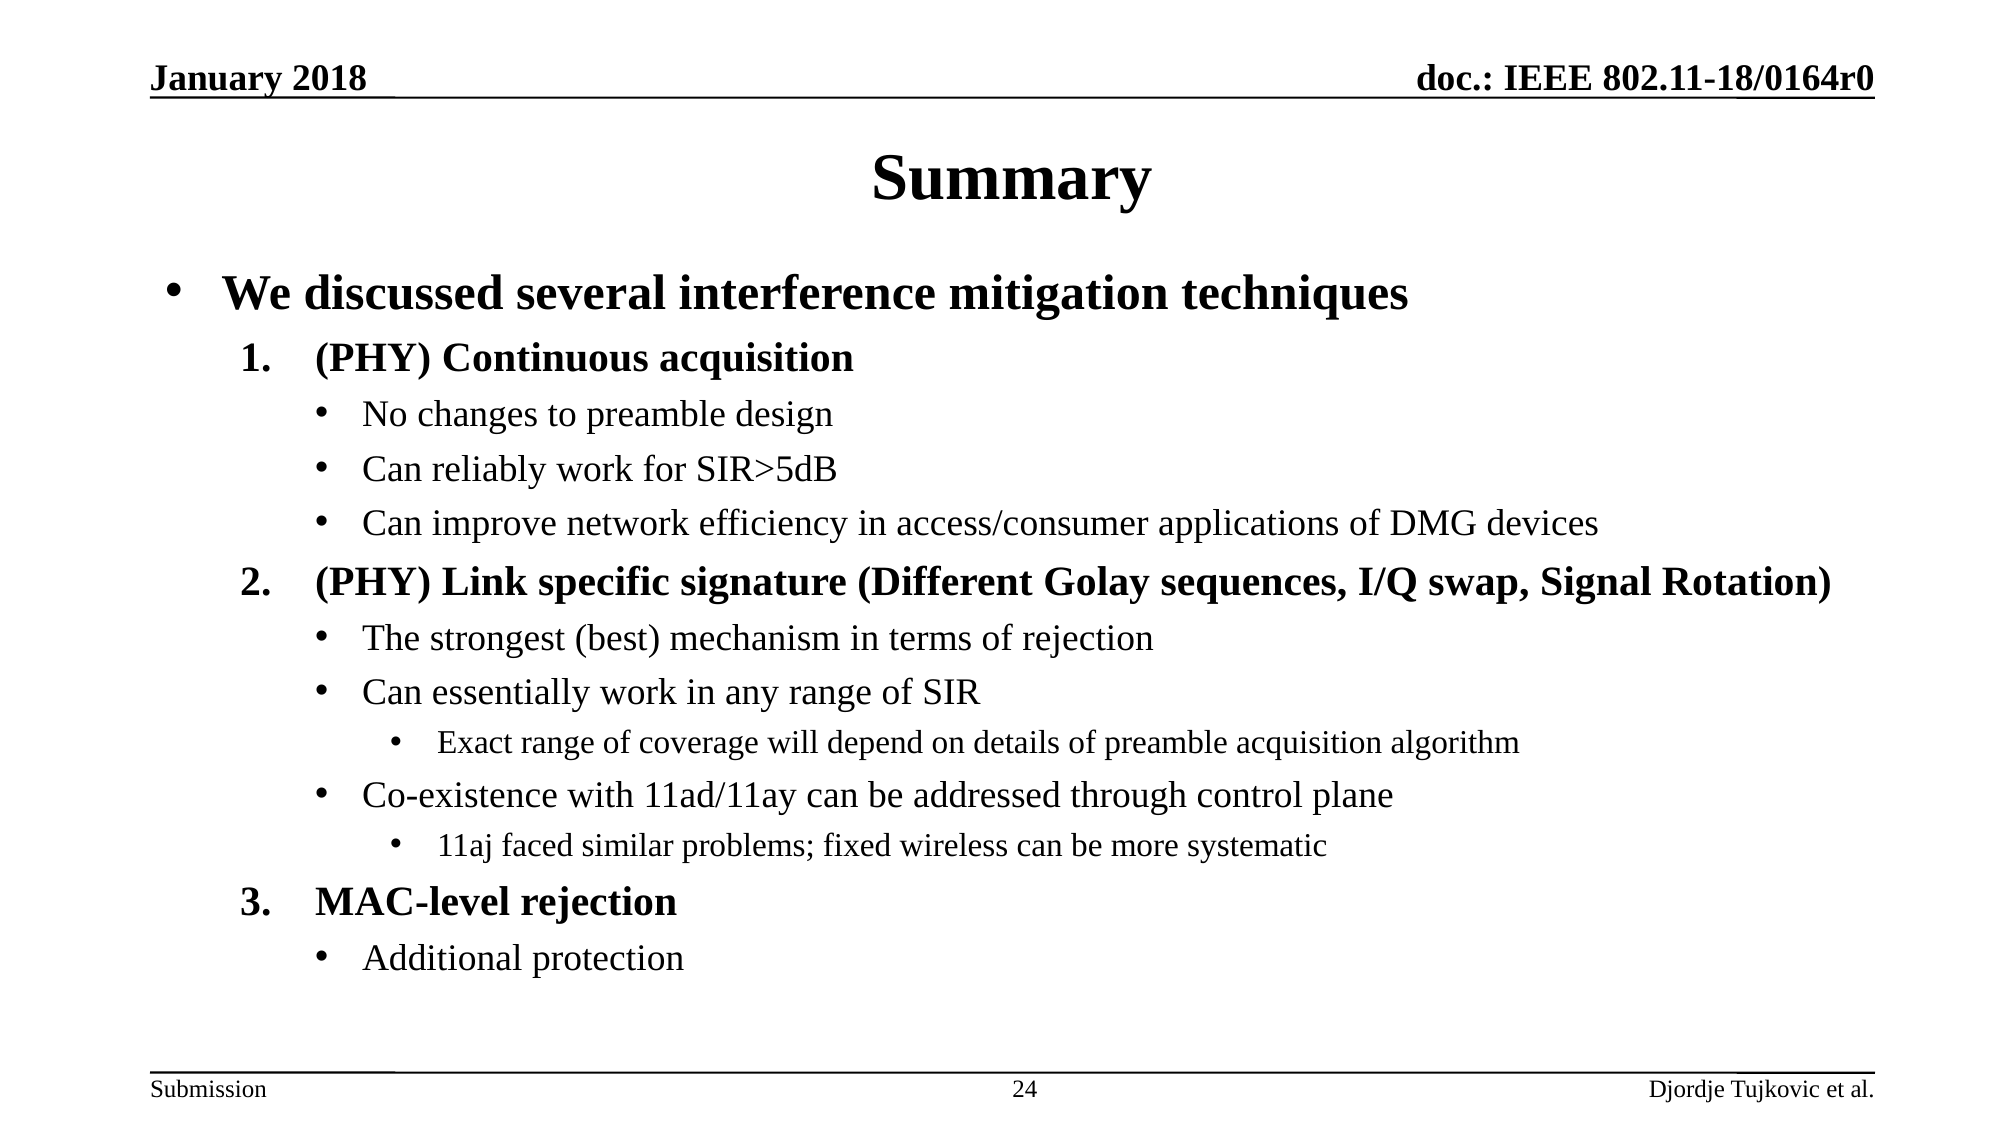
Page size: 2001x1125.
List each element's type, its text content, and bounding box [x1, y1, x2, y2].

list We discussed several interference mitigation techniques (PHY) Continuous acquisition No changes to preamble design Can reliably work for SIR>5dB Can improve network efficiency in access/consumer applications of DMG devices (PHY) Link specific signature (Different Golay sequences, I/Q swap, Signal Rotation) The strongest (best) mechanism in terms of rejection Can essentially work in any range of SIR Exact range of coverage will depend on details of preamble acquisition algorithm Co-existence with 11ad/11ay can be addressed through control plane 11aj faced similar problems; fixed wireless can be more systematic MAC-level rejection Additional protection [149, 251, 1906, 1063]
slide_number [149, 59, 750, 98]
footer Djordje Tujkovic et al. [1169, 1072, 1876, 1111]
title Summary [149, 97, 1876, 248]
slide_number 24 [936, 1072, 1113, 1111]
